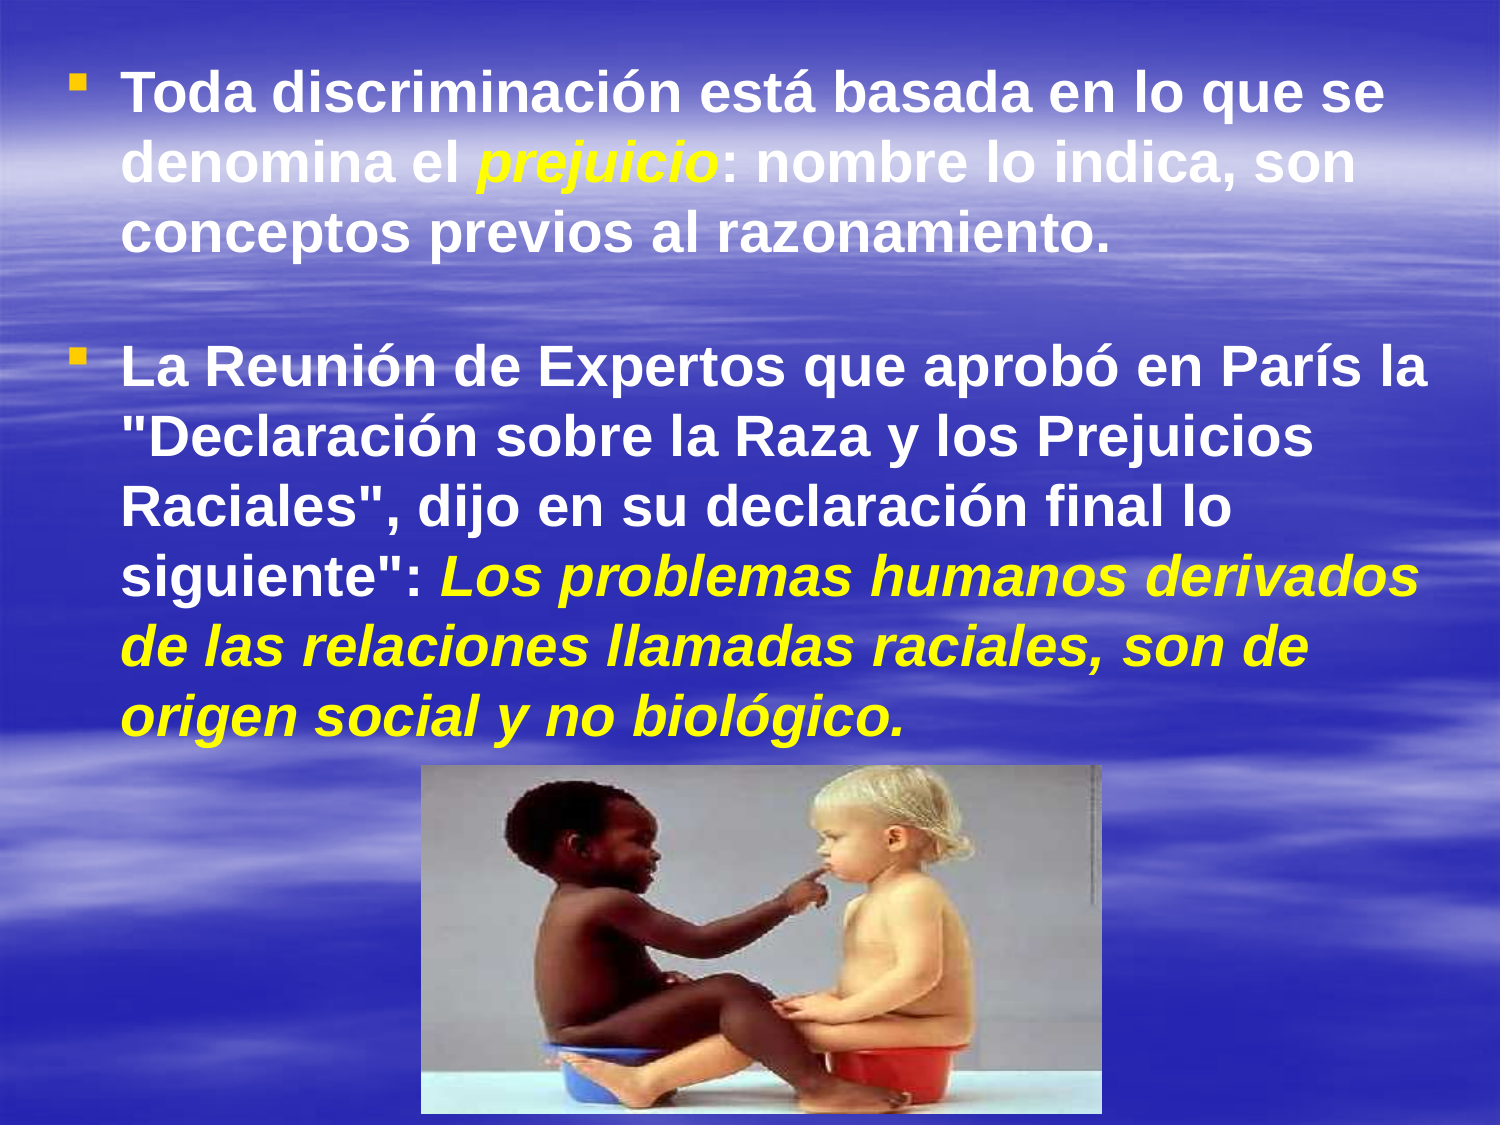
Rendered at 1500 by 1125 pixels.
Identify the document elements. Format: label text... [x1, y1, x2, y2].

list Toda discriminación está basada en lo que se denomina el prejuicio: nombre lo indica, son conceptos previos al razonamiento. La Reunión de Expertos que aprobó en París la "Declaración sobre la Raza y los Prejuicios Raciales", dijo en su declaración final lo siguiente": Los problemas humanos derivados de las relaciones llamadas raciales, son de origen social y no biológico. [49, 46, 1451, 773]
picture [421, 765, 1102, 1114]
